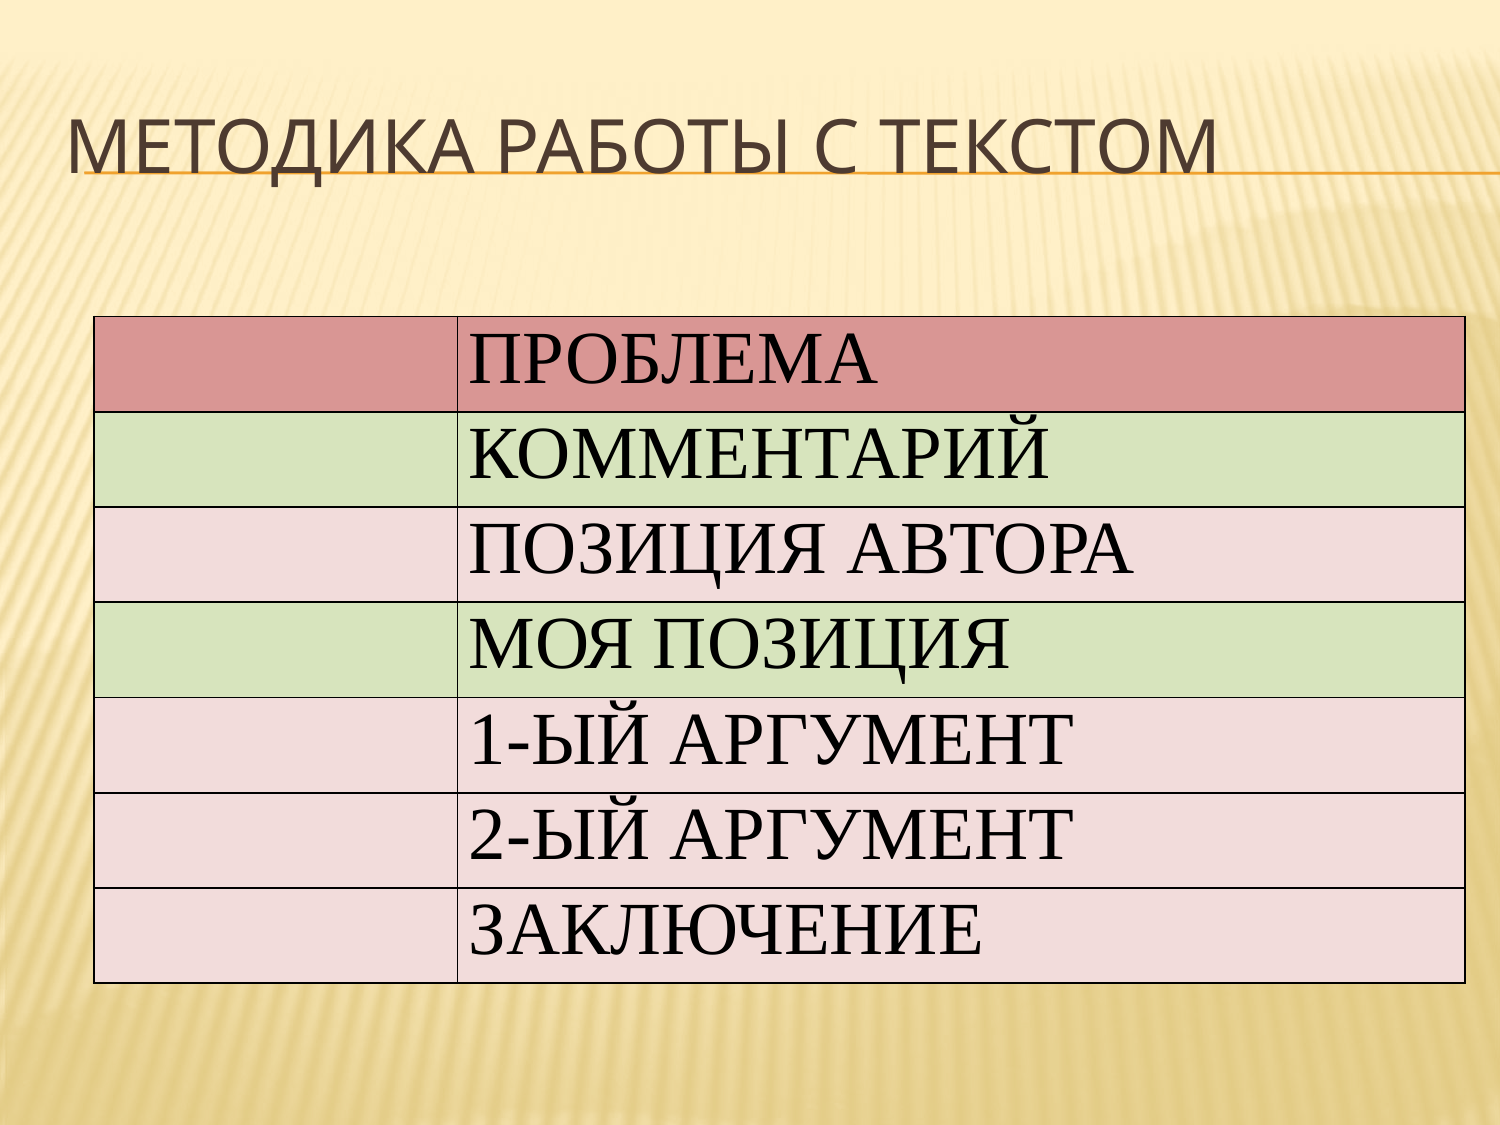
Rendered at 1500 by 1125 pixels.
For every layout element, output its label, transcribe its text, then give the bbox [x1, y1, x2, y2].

table_cell МОЯ ПОЗИЦИЯ [458, 603, 1464, 697]
table_cell 2-ЫЙ АРГУМЕНТ [458, 794, 1464, 887]
table_cell [95, 698, 457, 792]
table_header [95, 317, 457, 411]
table_cell [95, 413, 457, 506]
table_cell ПОЗИЦИЯ АВТОРА [458, 508, 1464, 601]
table_cell [95, 508, 457, 601]
table_cell КОММЕНТАРИЙ [458, 413, 1464, 506]
table_cell [95, 794, 457, 887]
table_cell 1-ЫЙ АРГУМЕНТ [458, 698, 1464, 792]
table_cell ЗАКЛЮЧЕНИЕ [458, 889, 1464, 982]
table_cell [95, 603, 457, 697]
title Методика работы с текстом [50, 75, 1475, 213]
table_header ПРОБЛЕМА [458, 317, 1464, 411]
table_cell [95, 889, 457, 982]
